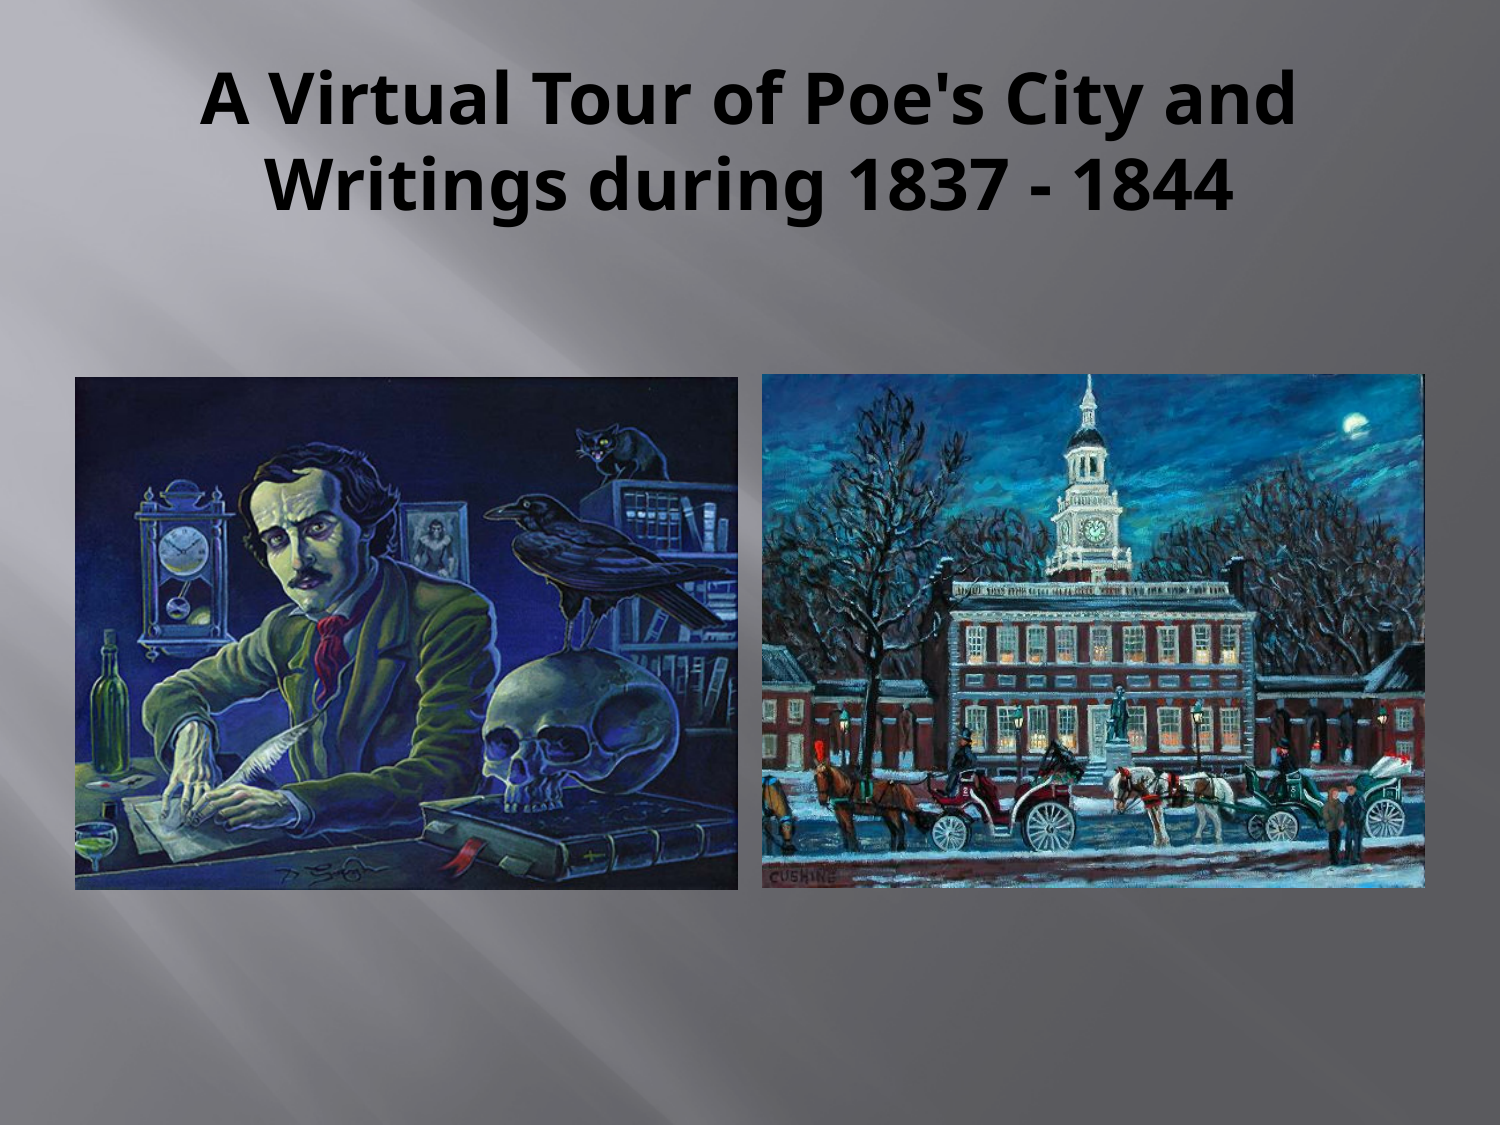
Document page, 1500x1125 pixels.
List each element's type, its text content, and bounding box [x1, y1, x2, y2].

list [762, 374, 1426, 888]
title A Virtual Tour of Poe's City and Writings during 1837 - 1844 [75, 45, 1425, 233]
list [74, 377, 738, 890]
